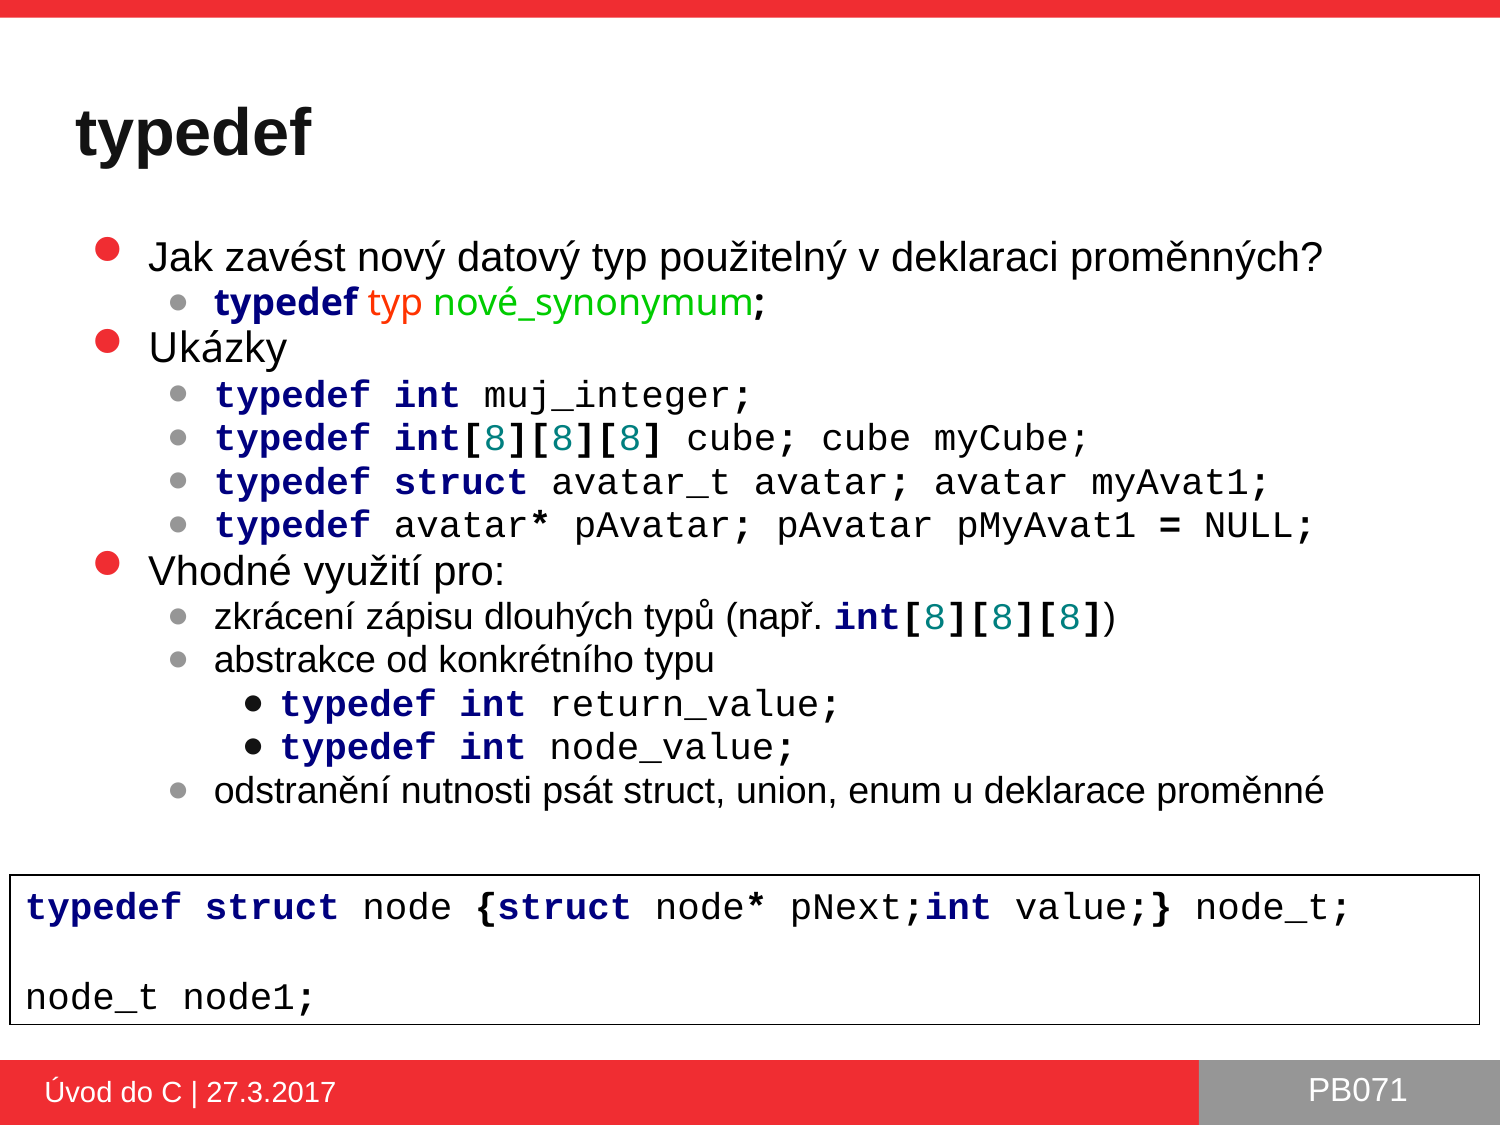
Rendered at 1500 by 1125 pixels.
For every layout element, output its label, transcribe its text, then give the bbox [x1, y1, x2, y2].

list Jak zavést nový datový typ použitelný v deklaraci proměnných? typedef typ nové_synonymum; Ukázky typedef int muj_integer; typedef int[8][8][8] cube; cube myCube; typedef struct avatar_t avatar; avatar myAvat1; typedef avatar* pAvatar; pAvatar pMyAvat1 = NULL; Vhodné využití pro: zkrácení zápisu dlouhých typů (např. int[8][8][8]) abstrakce od konkrétního typu typedef int return_value; typedef int node_value; odstranění nutnosti psát struct, union, enum u deklarace proměnné [76, 231, 1459, 874]
title typedef [75, 45, 1471, 208]
text_box typedef struct node {struct node* pNext;int value;} node_t; node_t node1; [9, 874, 1480, 1025]
footer Úvod do C | 27.3.2017 [29, 1065, 1199, 1125]
